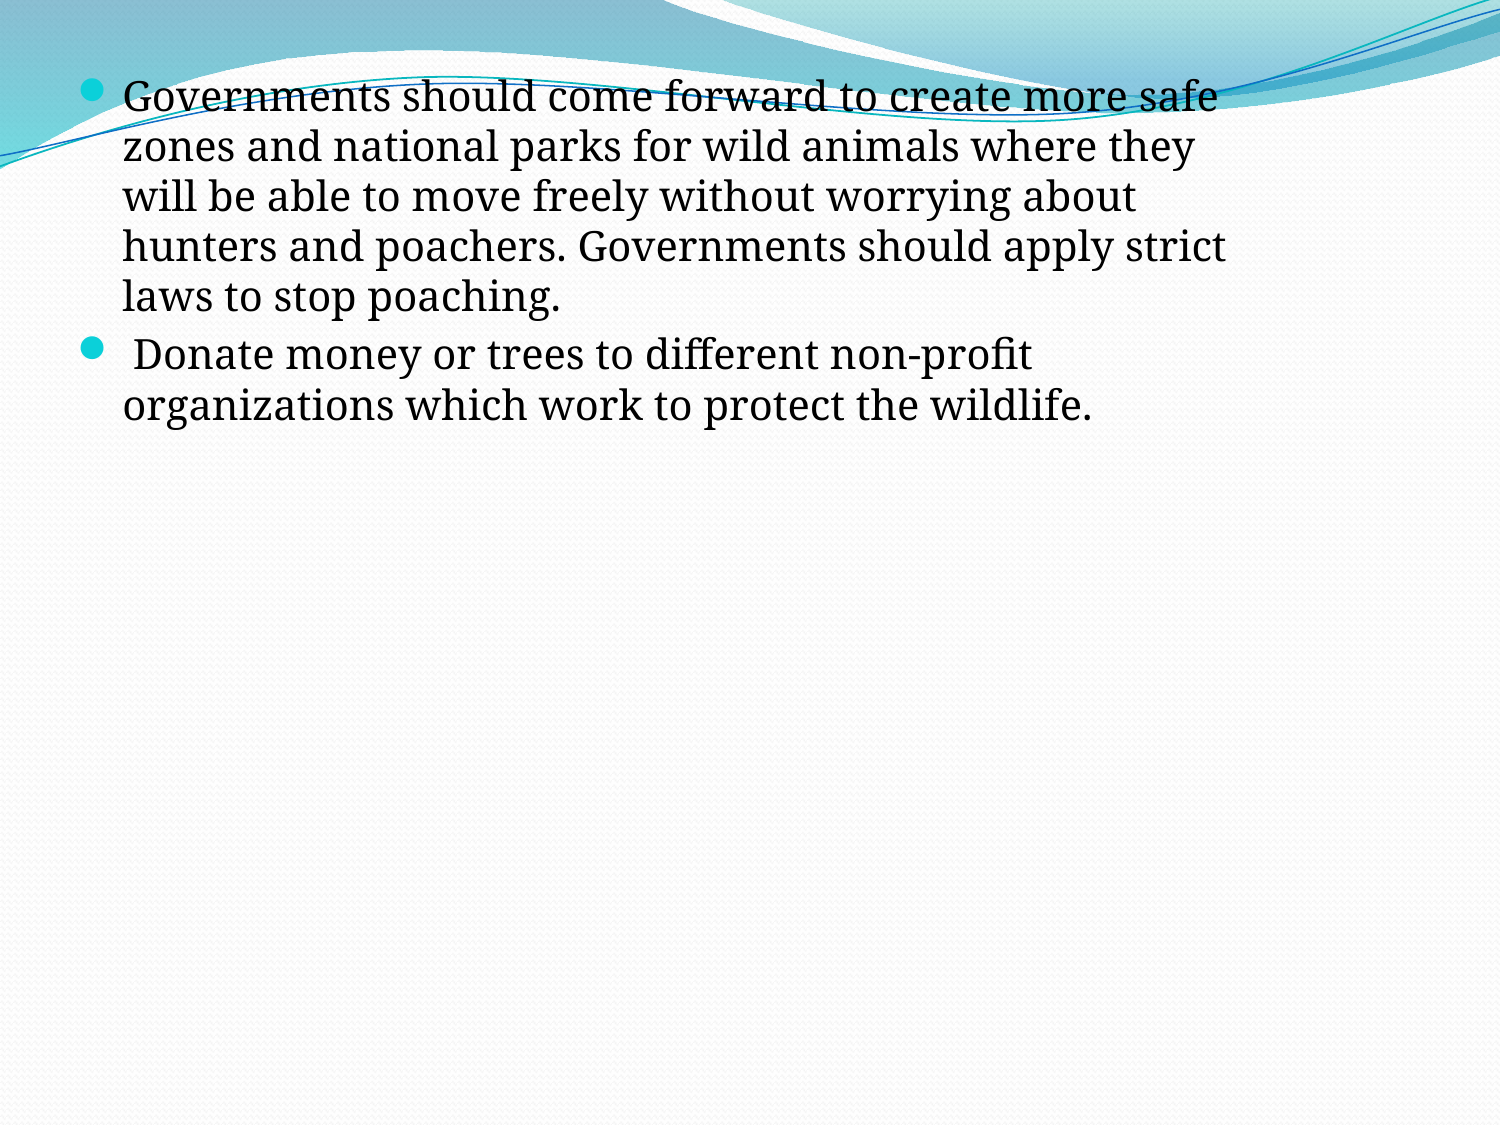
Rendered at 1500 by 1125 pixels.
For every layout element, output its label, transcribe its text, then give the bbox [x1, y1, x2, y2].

list Governments should come forward to create more safe zones and national parks for wild animals where they will be able to move freely without worrying about hunters and poachers. Governments should apply strict laws to stop poaching. Donate money or trees to different non-profit organizations which work to protect the wildlife. [62, 62, 1250, 1063]
